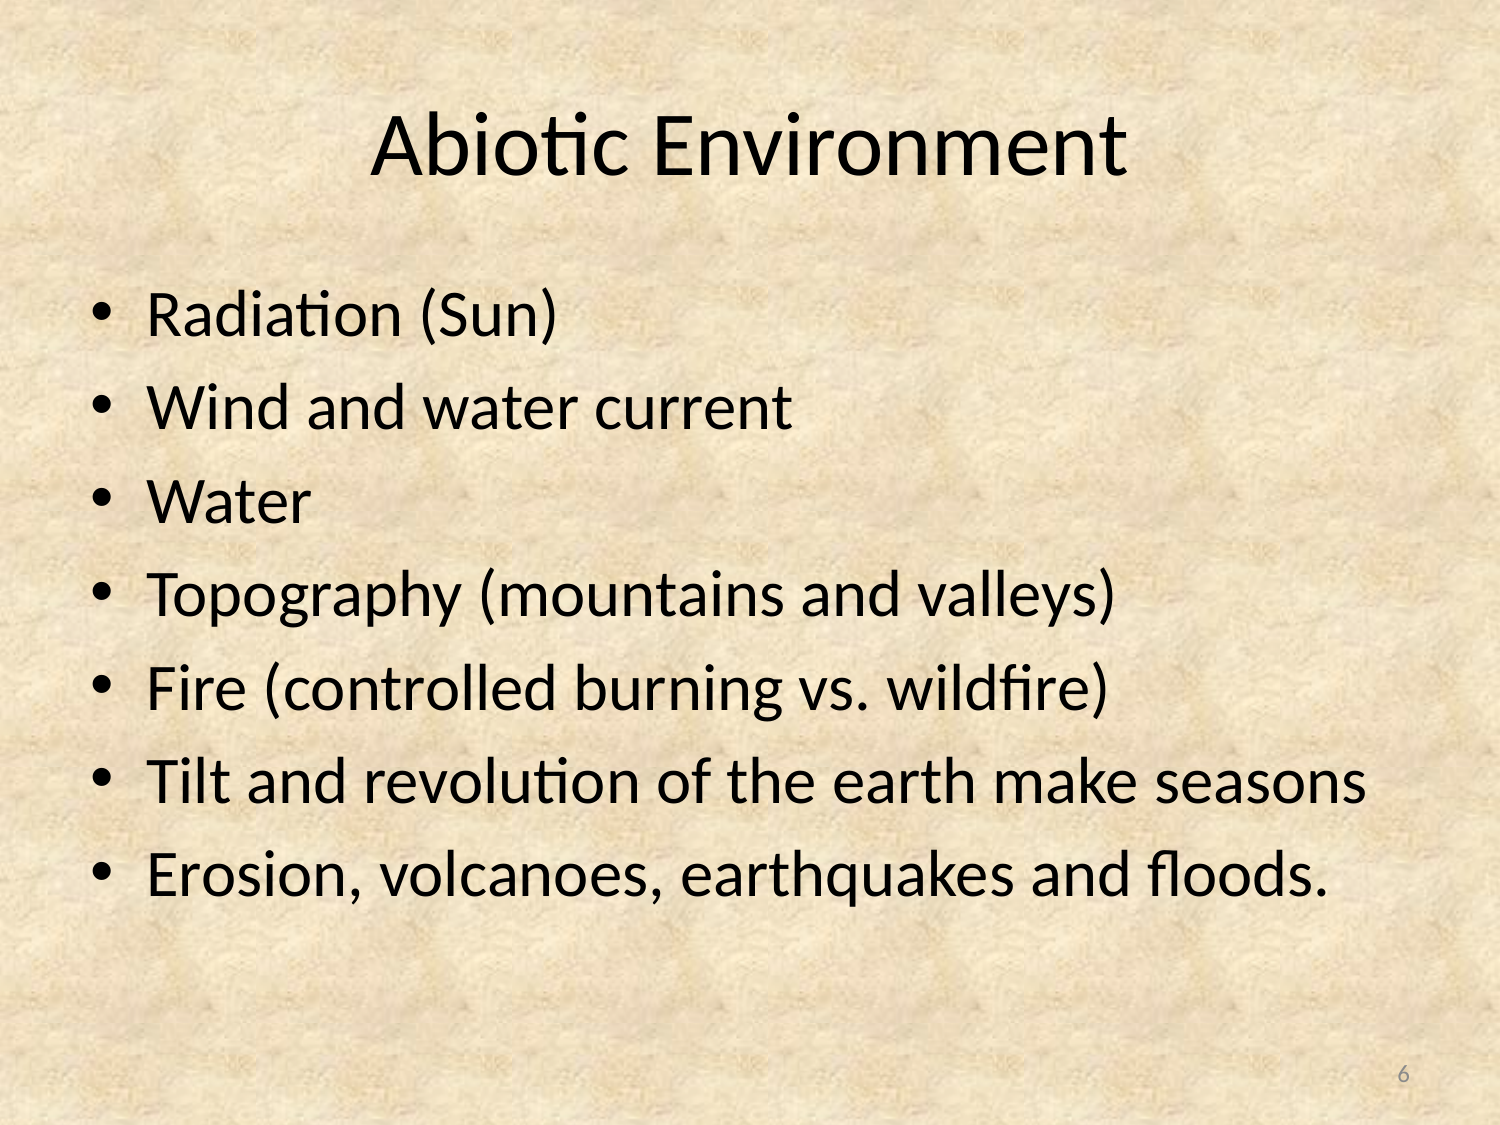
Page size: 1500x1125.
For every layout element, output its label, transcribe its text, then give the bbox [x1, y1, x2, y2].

list Radiation (Sun) Wind and water current Water Topography (mountains and valleys) Fire (controlled burning vs. wildfire) Tilt and revolution of the earth make seasons Erosion, volcanoes, earthquakes and floods. [75, 262, 1425, 1005]
title Abiotic Environment [75, 45, 1425, 233]
slide_number 6 [1074, 1042, 1425, 1103]
